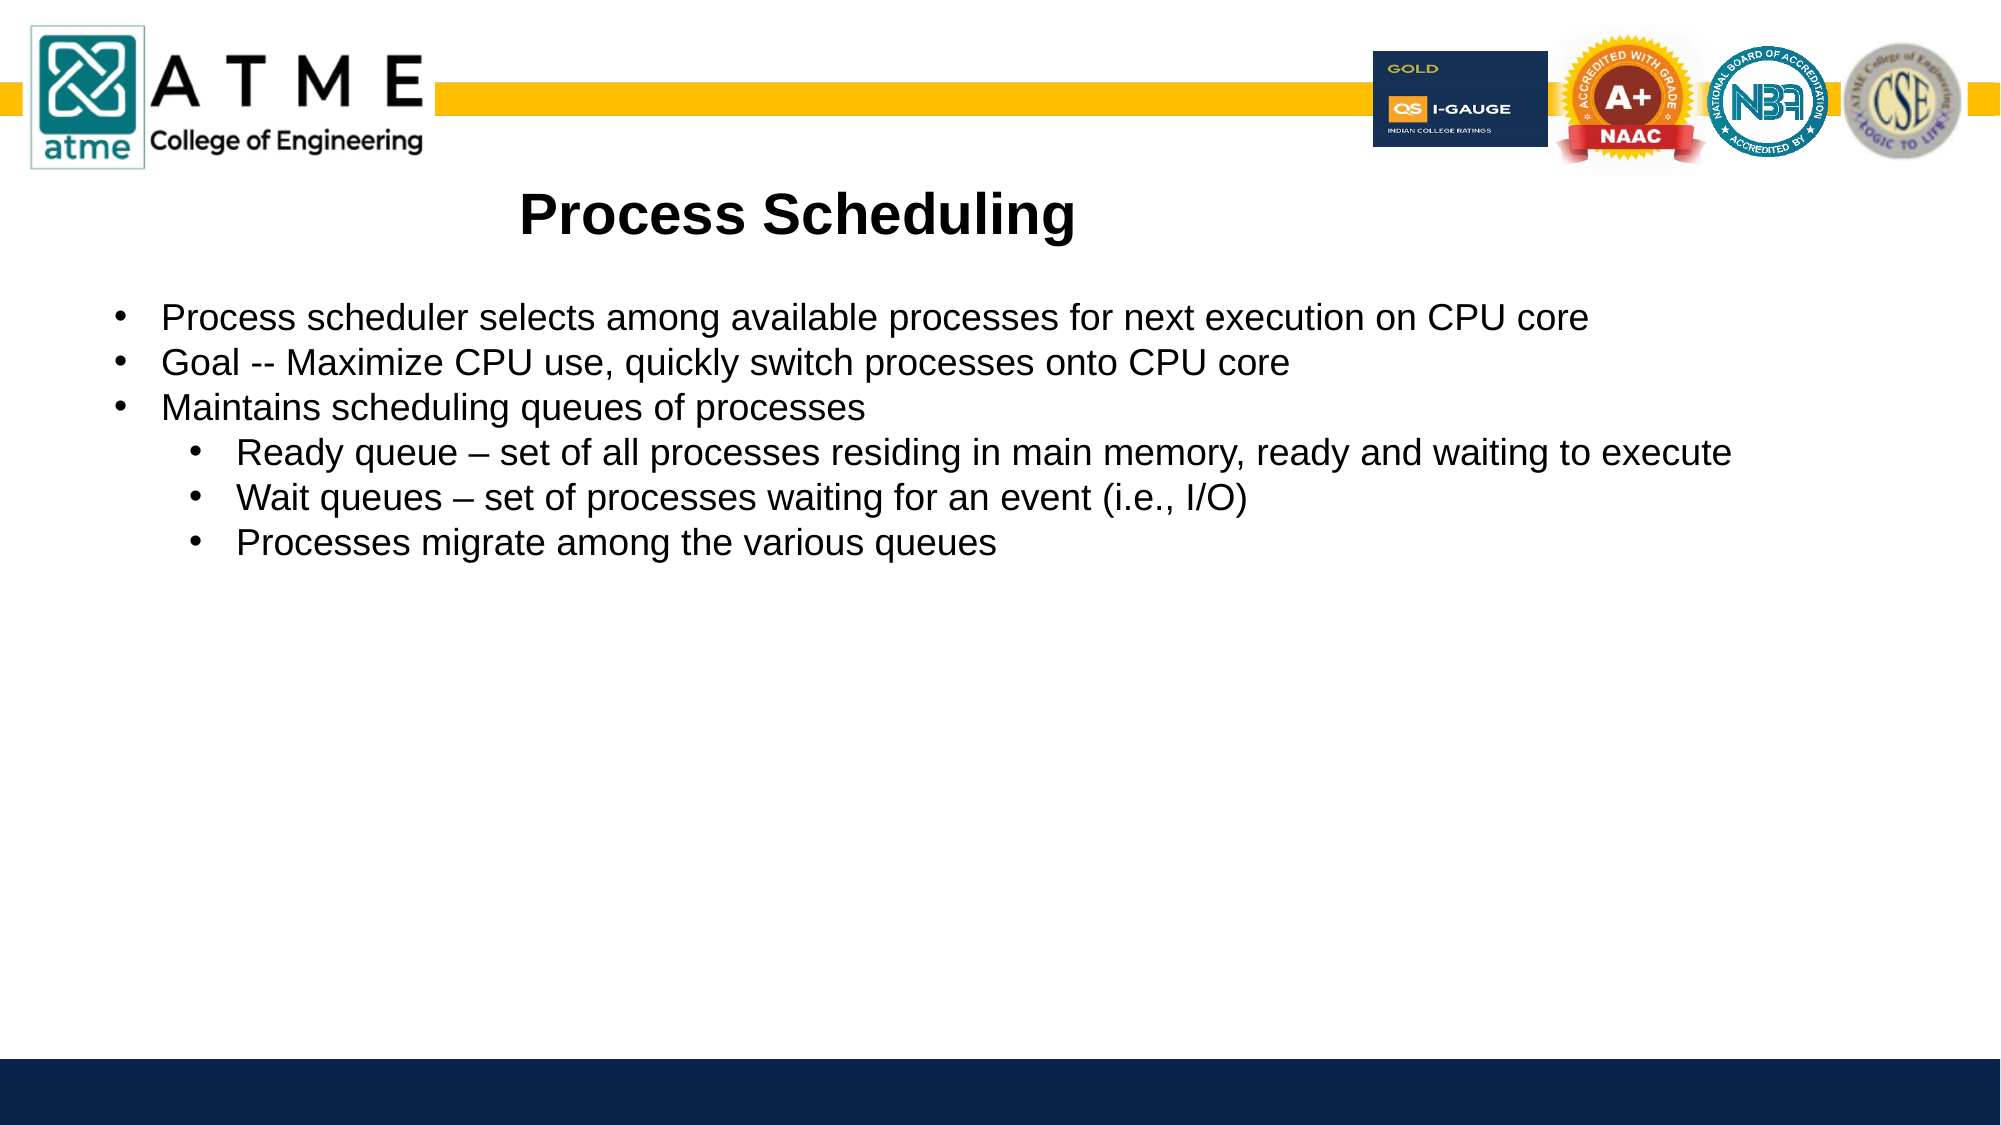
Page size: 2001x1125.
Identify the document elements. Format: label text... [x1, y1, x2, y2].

picture [1373, 20, 1828, 180]
picture [0, 1059, 2001, 1125]
text_box Process scheduler selects among available processes for next execution on CPU core Goal -- Maximize CPU use, quickly switch processes onto CPU core Maintains scheduling queues of processes Ready queue – set of all processes residing in main memory, ready and waiting to execute Wait queues – set of processes waiting for an event (i.e., I/O) Processes migrate among the various queues [99, 285, 1748, 616]
picture [22, 15, 435, 178]
text_box Process Scheduling [505, 169, 1092, 254]
picture [1840, 26, 1968, 176]
